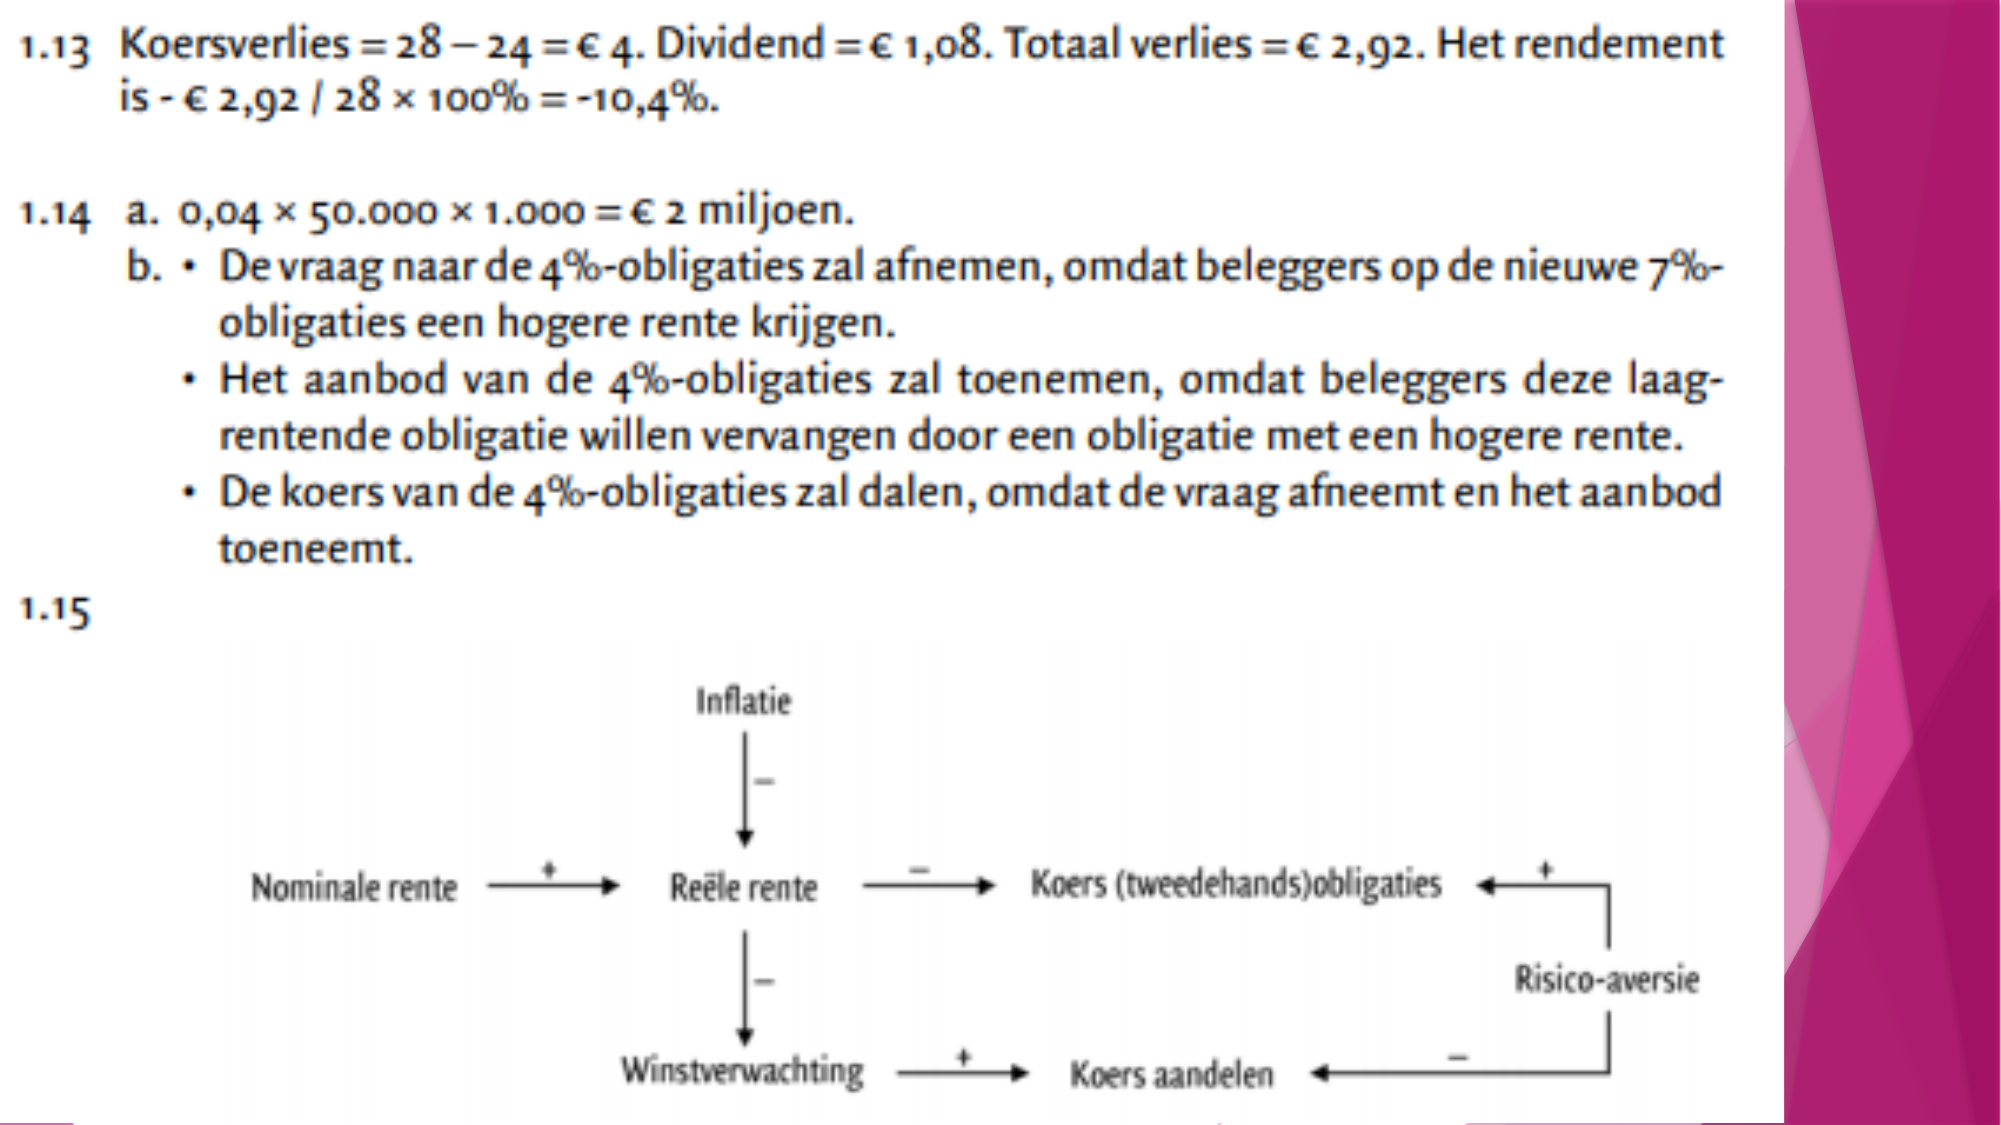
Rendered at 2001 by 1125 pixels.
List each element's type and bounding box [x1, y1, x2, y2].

picture [0, 0, 1785, 1124]
